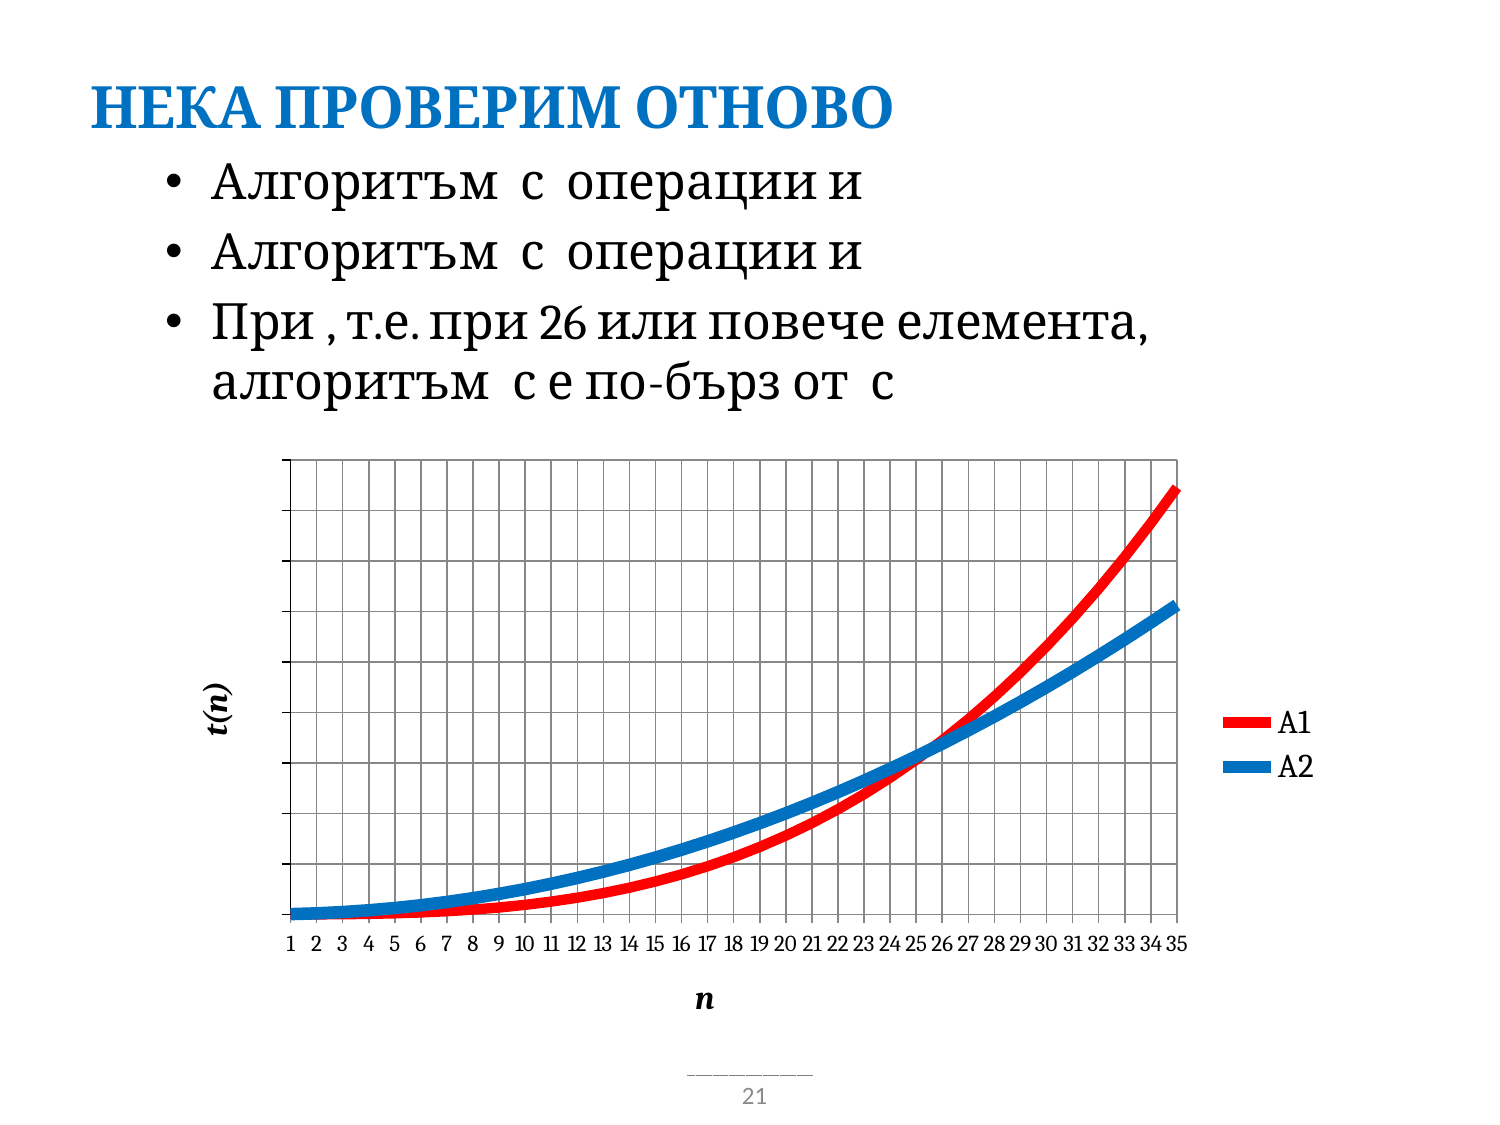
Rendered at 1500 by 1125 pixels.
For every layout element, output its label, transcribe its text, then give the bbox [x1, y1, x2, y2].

slide_number 21 [579, 1065, 930, 1125]
chart [112, 437, 1338, 1053]
